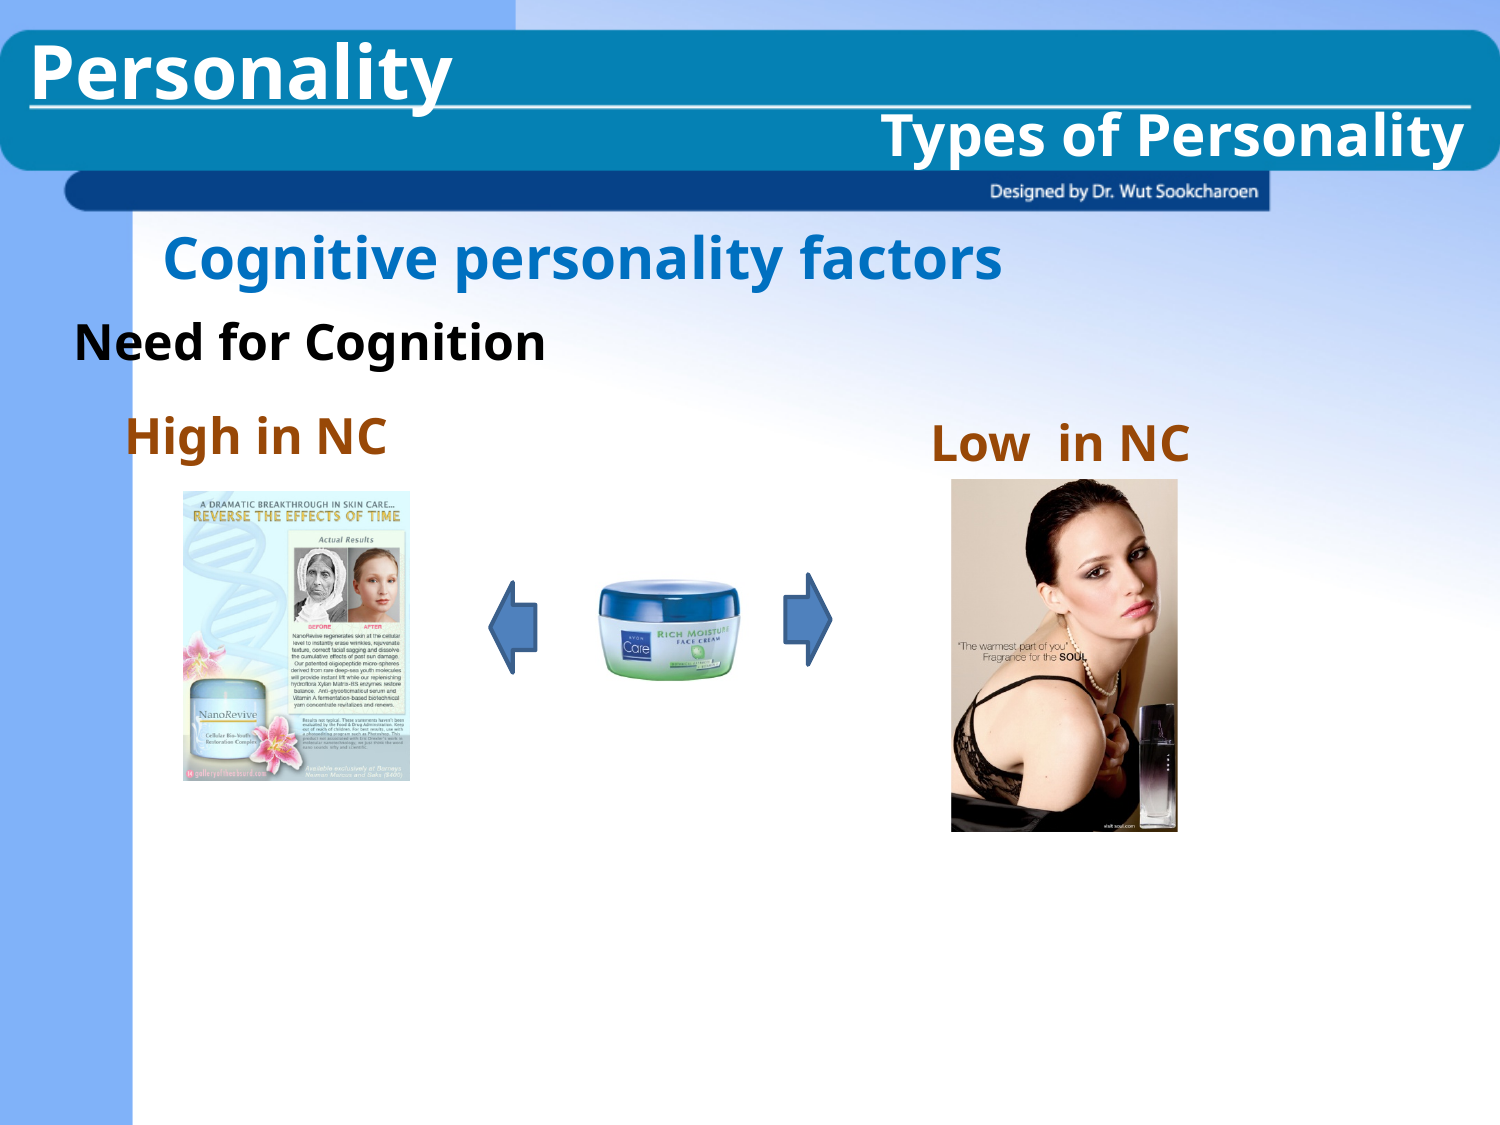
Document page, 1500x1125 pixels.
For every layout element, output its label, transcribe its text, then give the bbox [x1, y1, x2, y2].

text_box [488, 580, 538, 675]
picture [0, 0, 1500, 54]
text_box Personality [13, 32, 1475, 107]
text_box Low in NC [915, 403, 1206, 479]
text_box Need for Cognition [58, 302, 563, 378]
text_box Types of Personality [37, 108, 1481, 172]
text_box Cognitive personality factors [147, 231, 1447, 295]
text_box High in NC [109, 397, 404, 472]
text_box [783, 572, 833, 667]
picture [0, 146, 1500, 1125]
